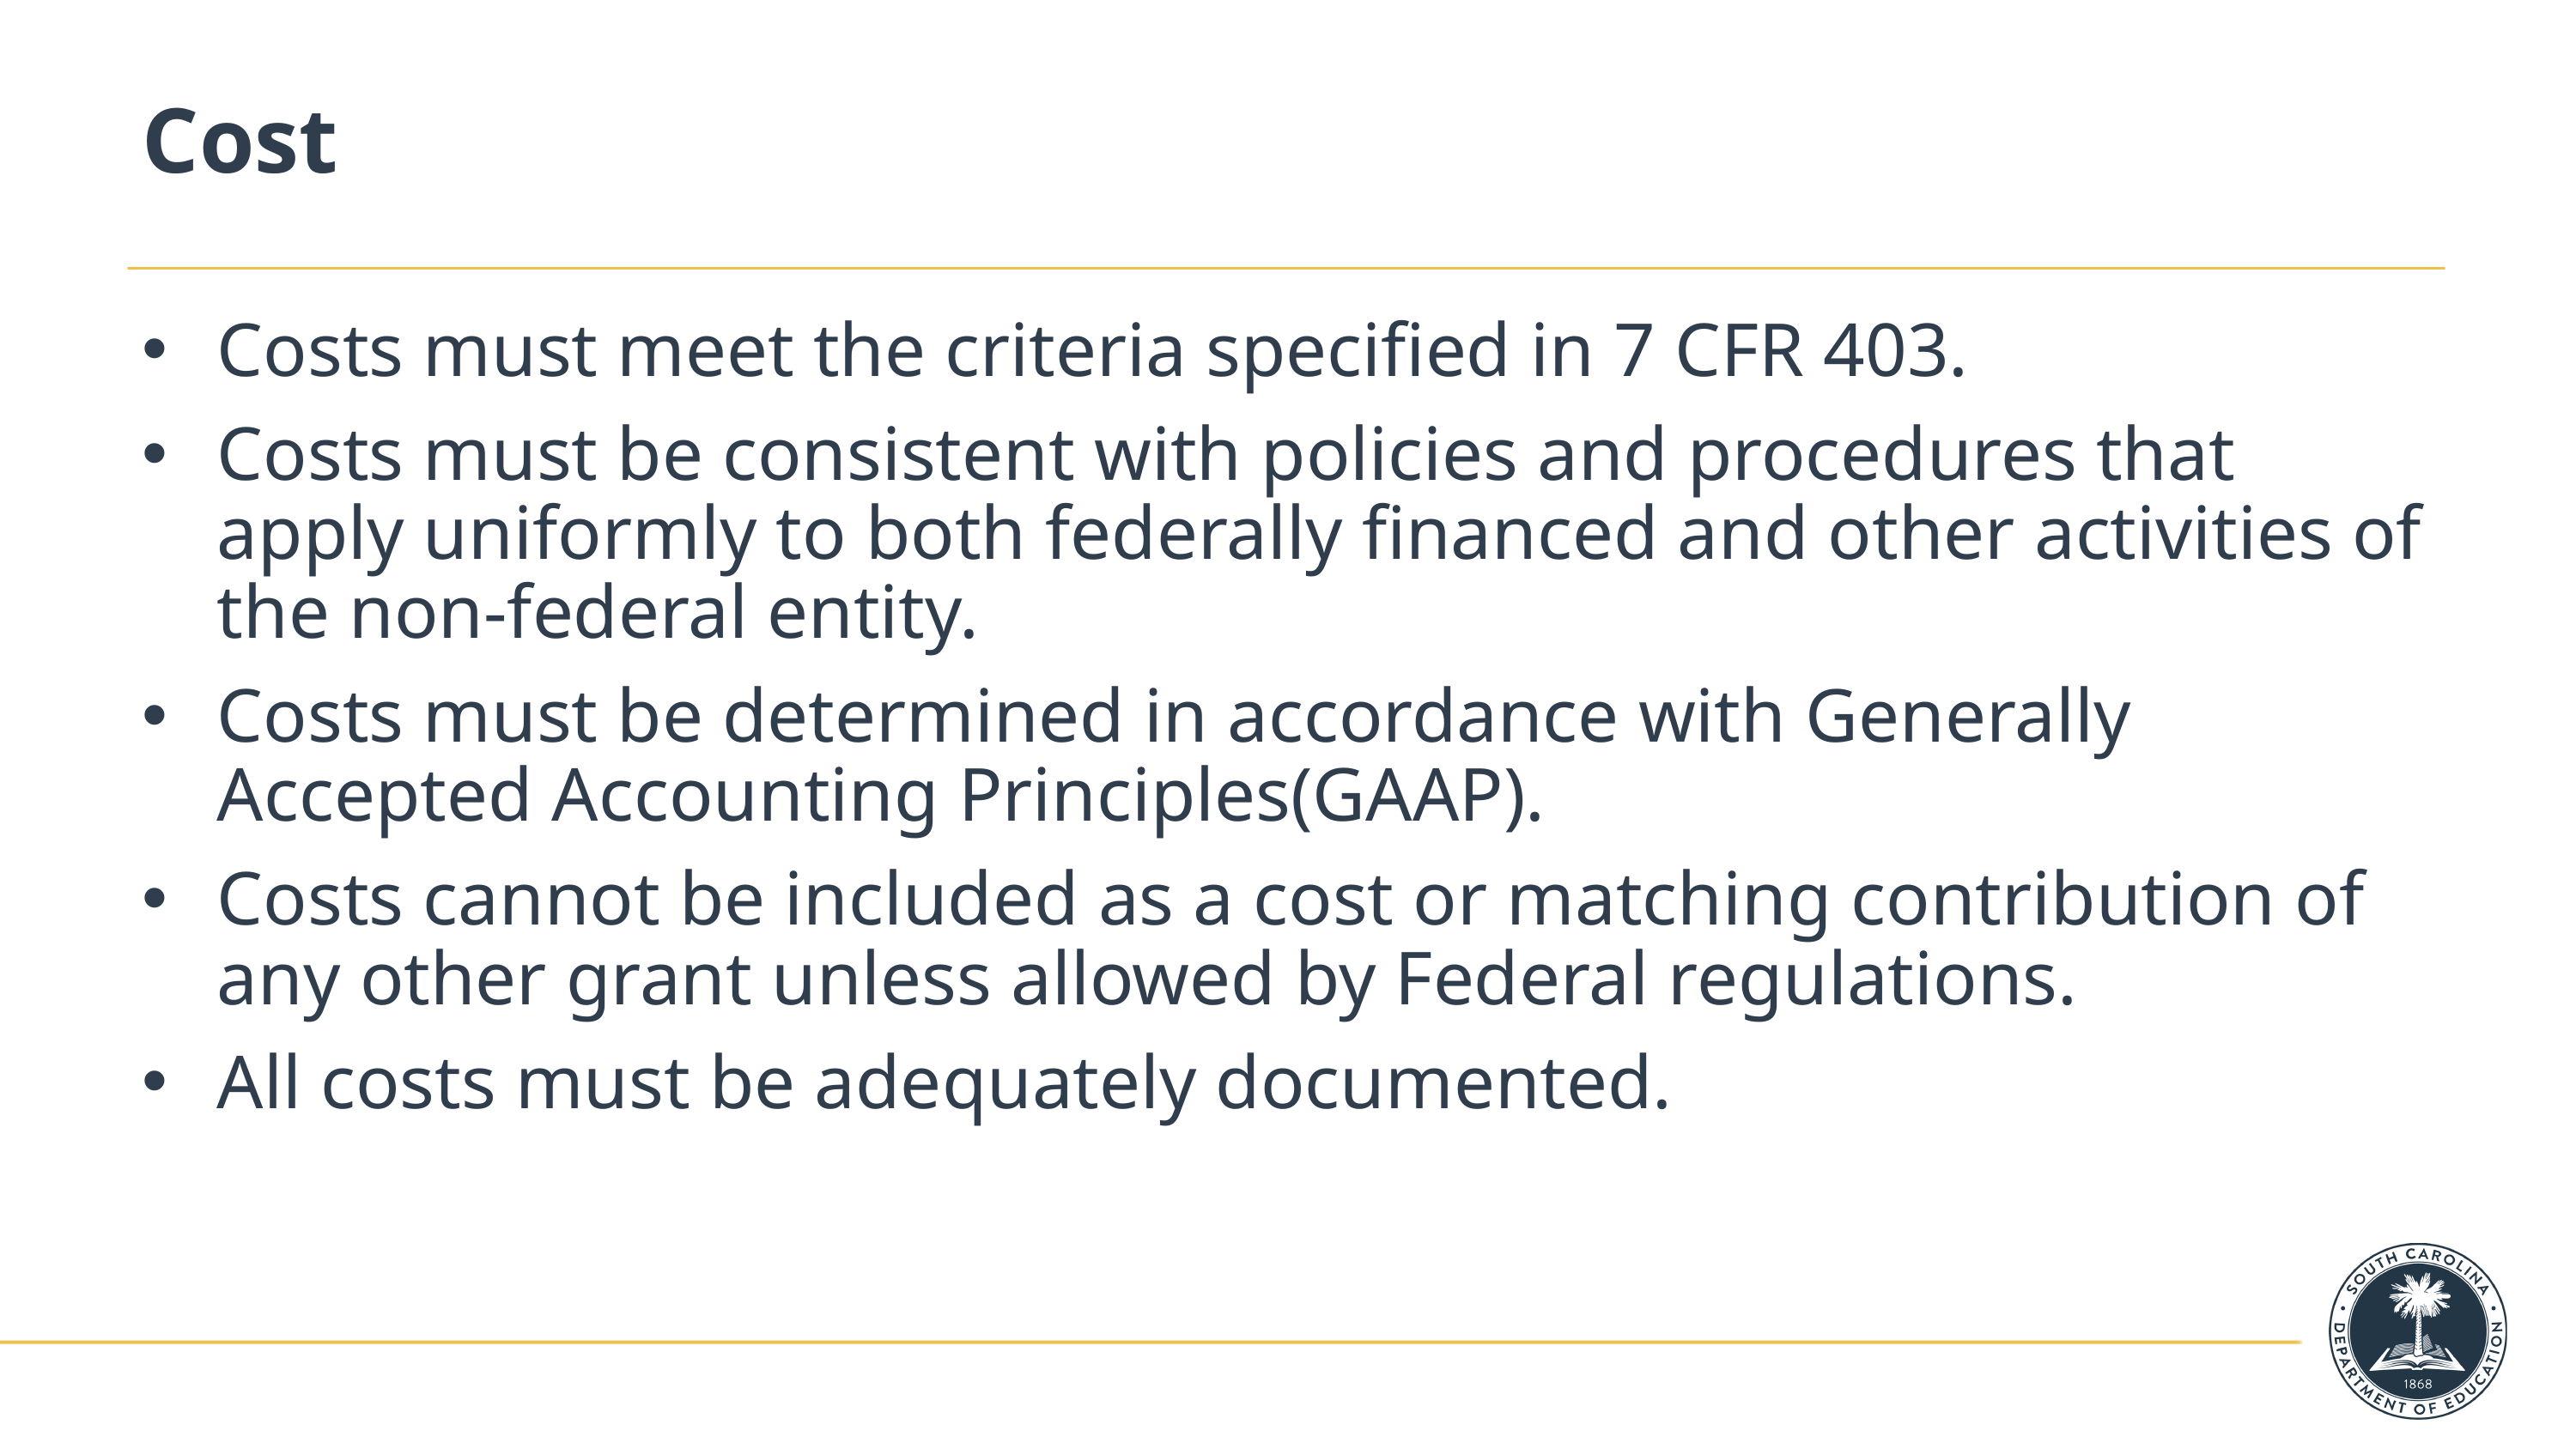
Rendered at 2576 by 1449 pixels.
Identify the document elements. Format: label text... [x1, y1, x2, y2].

list Costs must meet the criteria specified in 7 CFR 403. Costs must be consistent with policies and procedures that apply uniformly to both federally financed and other activities of the non-federal entity. Costs must be determined in accordance with Generally Accepted Accounting Principles(GAAP). Costs cannot be included as a cost or matching contribution of any other grant unless allowed by Federal regulations. All costs must be adequately documented. [129, 306, 2447, 1149]
title Cost [129, 76, 2447, 232]
picture [2329, 1243, 2507, 1420]
